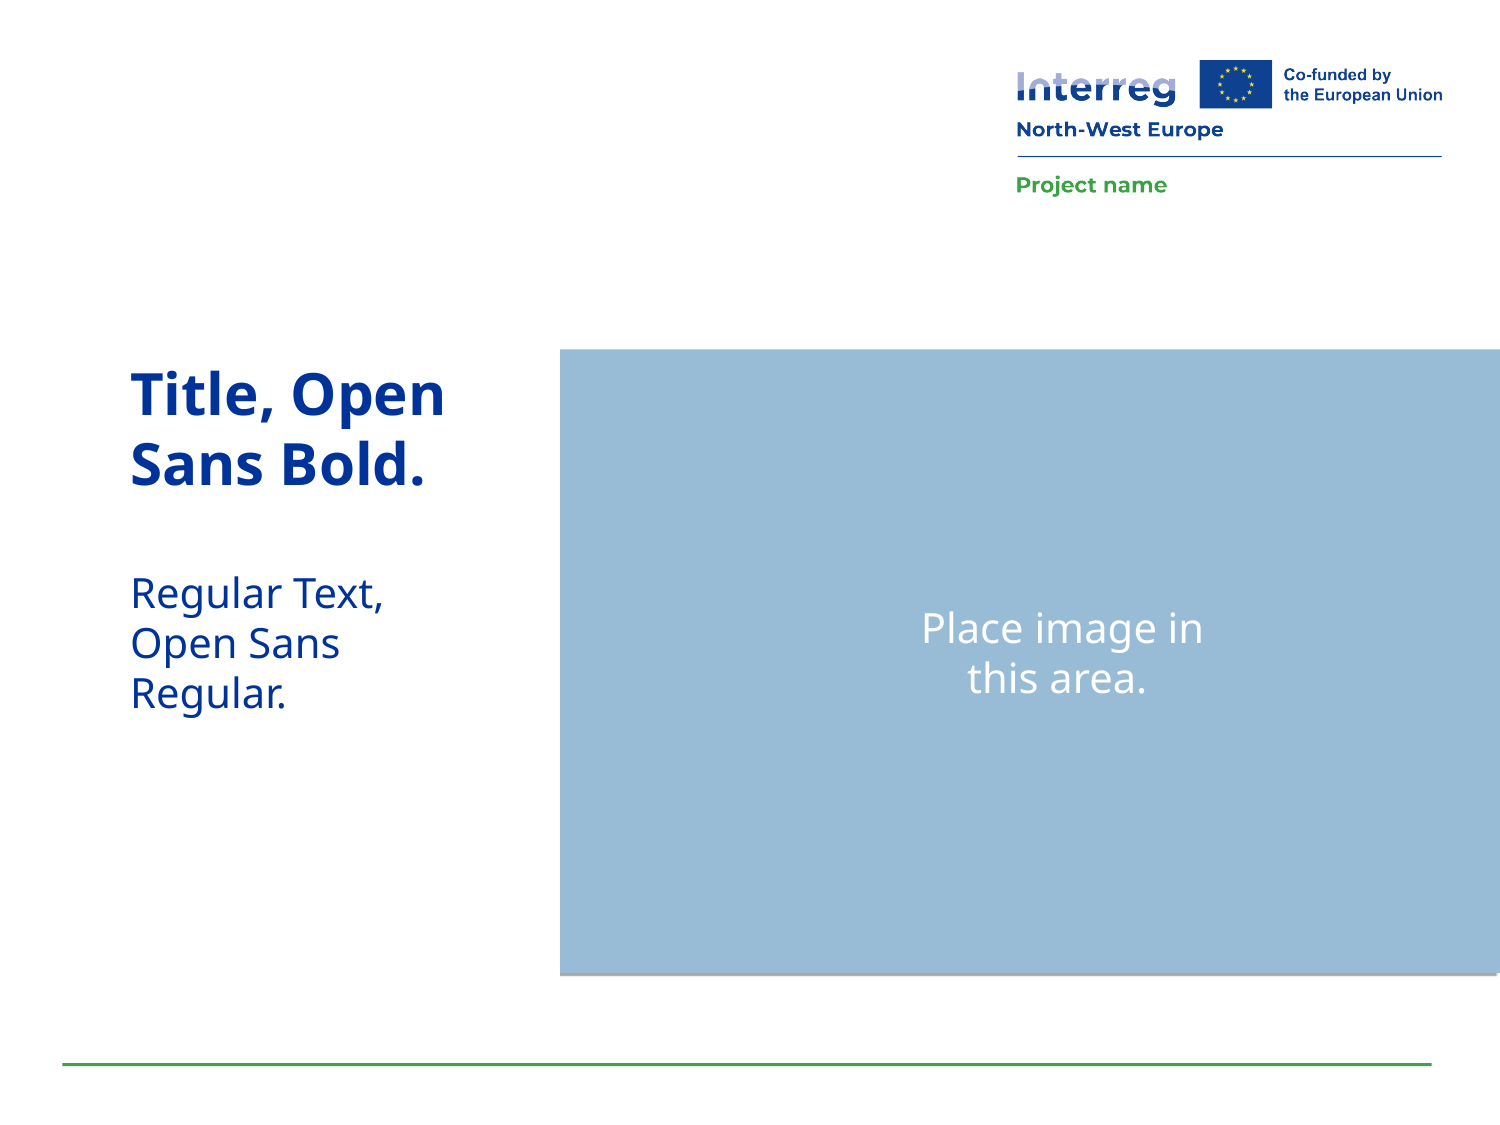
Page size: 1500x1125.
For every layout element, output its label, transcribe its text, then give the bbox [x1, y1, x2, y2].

picture [958, 0, 1500, 252]
text_box Title, Open Sans Bold. Regular Text, Open Sans Regular. [115, 349, 514, 798]
text_box [560, 349, 1500, 974]
text_box Place image in this area. [872, 594, 1253, 710]
